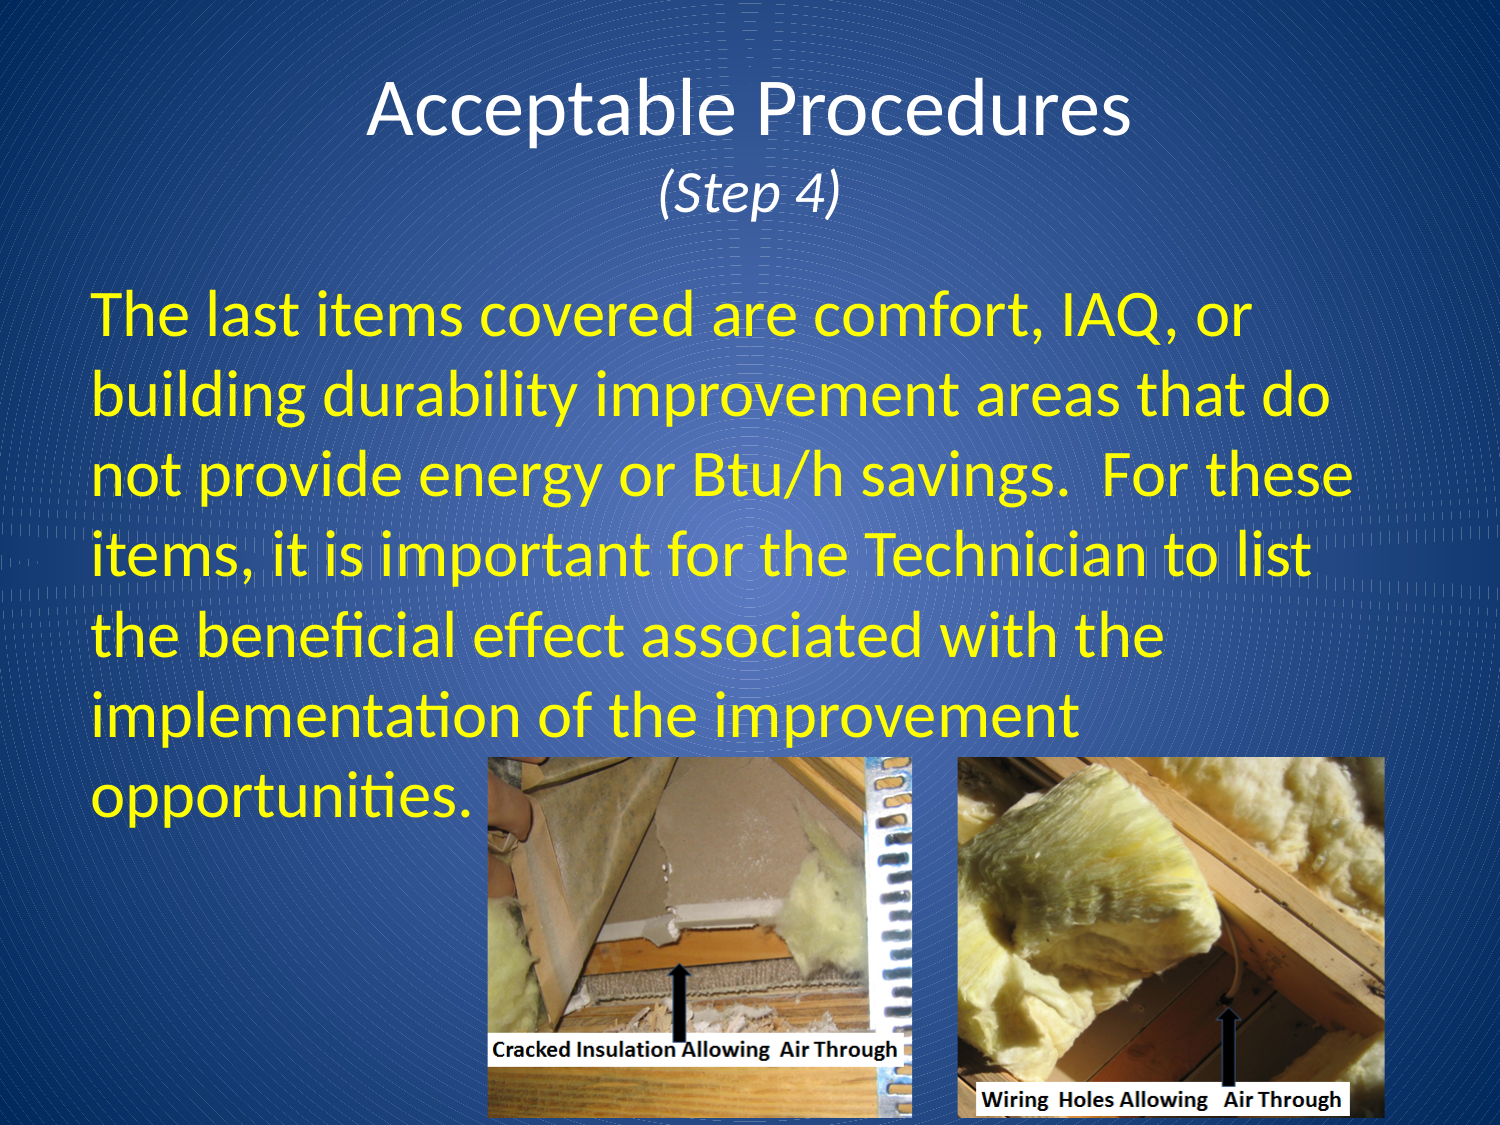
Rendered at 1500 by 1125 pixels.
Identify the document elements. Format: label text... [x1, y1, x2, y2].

list The last items covered are comfort, IAQ, or building durability improvement areas that do not provide energy or Btu/h savings. For these items, it is important for the Technician to list the beneficial effect associated with the implementation of the improvement opportunities. [75, 262, 1425, 1100]
picture [487, 757, 913, 1118]
title Acceptable Procedures (Step 4) [75, 45, 1425, 233]
picture [957, 757, 1385, 1118]
